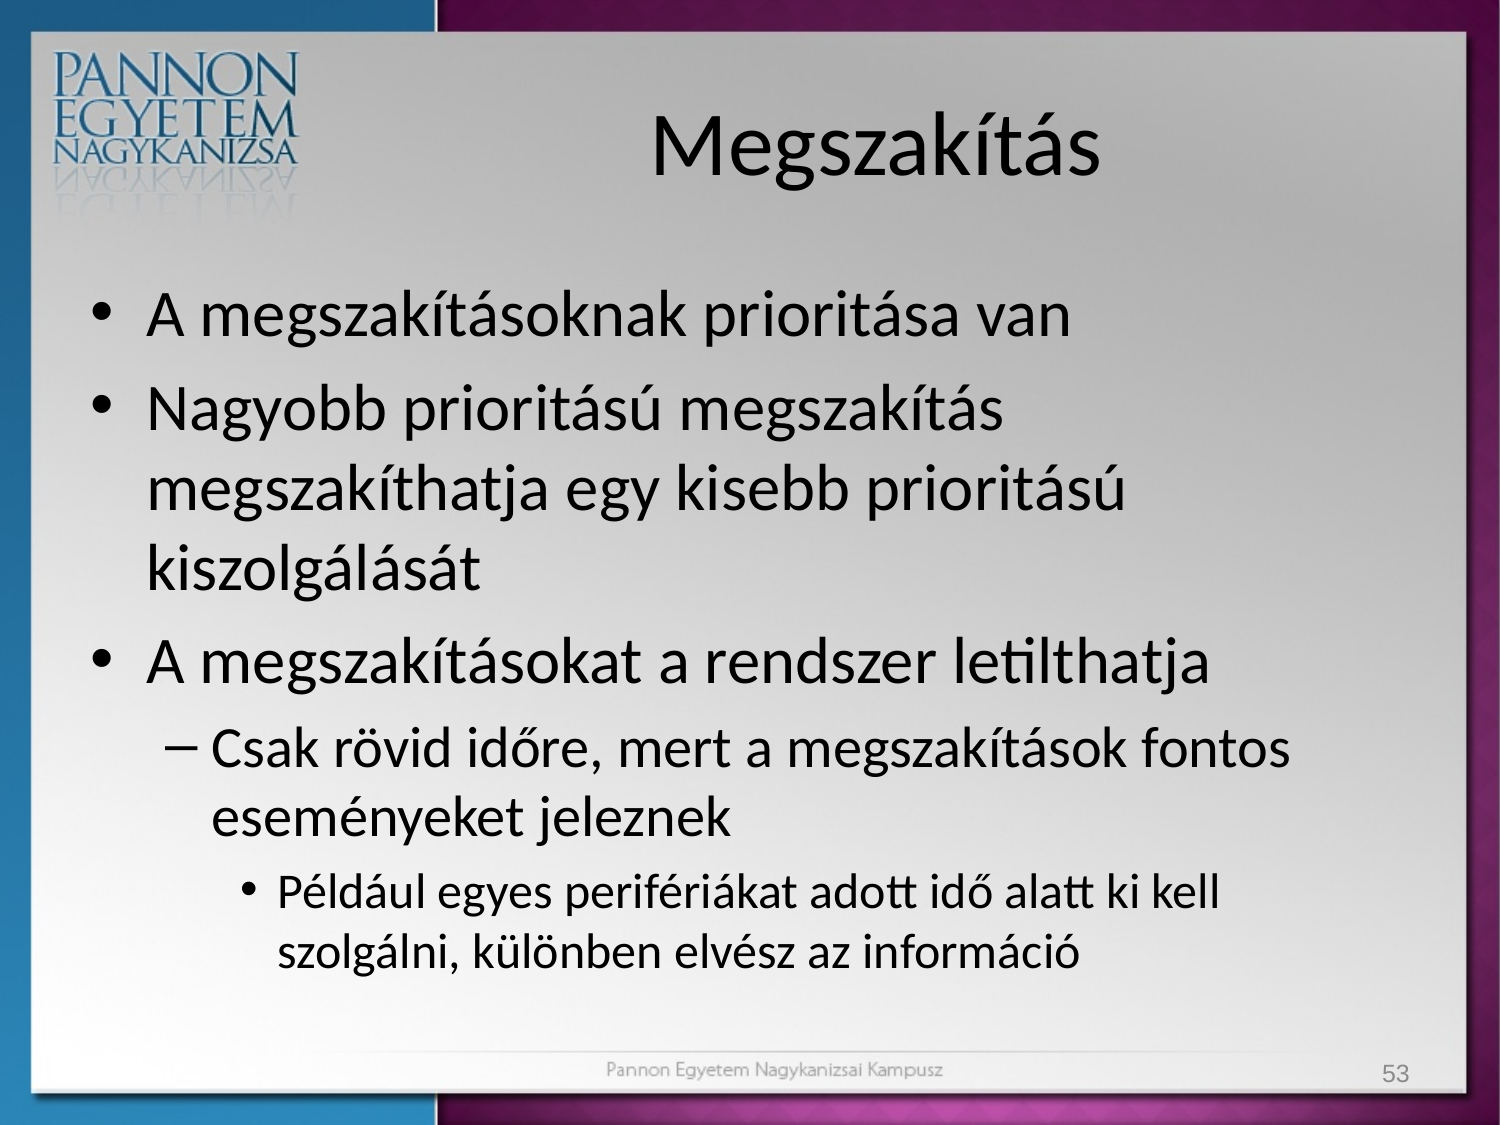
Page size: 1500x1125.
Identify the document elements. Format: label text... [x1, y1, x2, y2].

list A megszakításoknak prioritása van Nagyobb prioritású megszakítás megszakíthatja egy kisebb prioritású kiszolgálását A megszakításokat a rendszer letilthatja Csak rövid időre, mert a megszakítások fontos eseményeket jeleznek Például egyes perifériákat adott idő alatt ki kell szolgálni, különben elvész az információ [75, 262, 1425, 1075]
title Megszakítás [328, 45, 1425, 233]
slide_number 53 [1074, 1042, 1425, 1103]
picture [0, 0, 1500, 1125]
